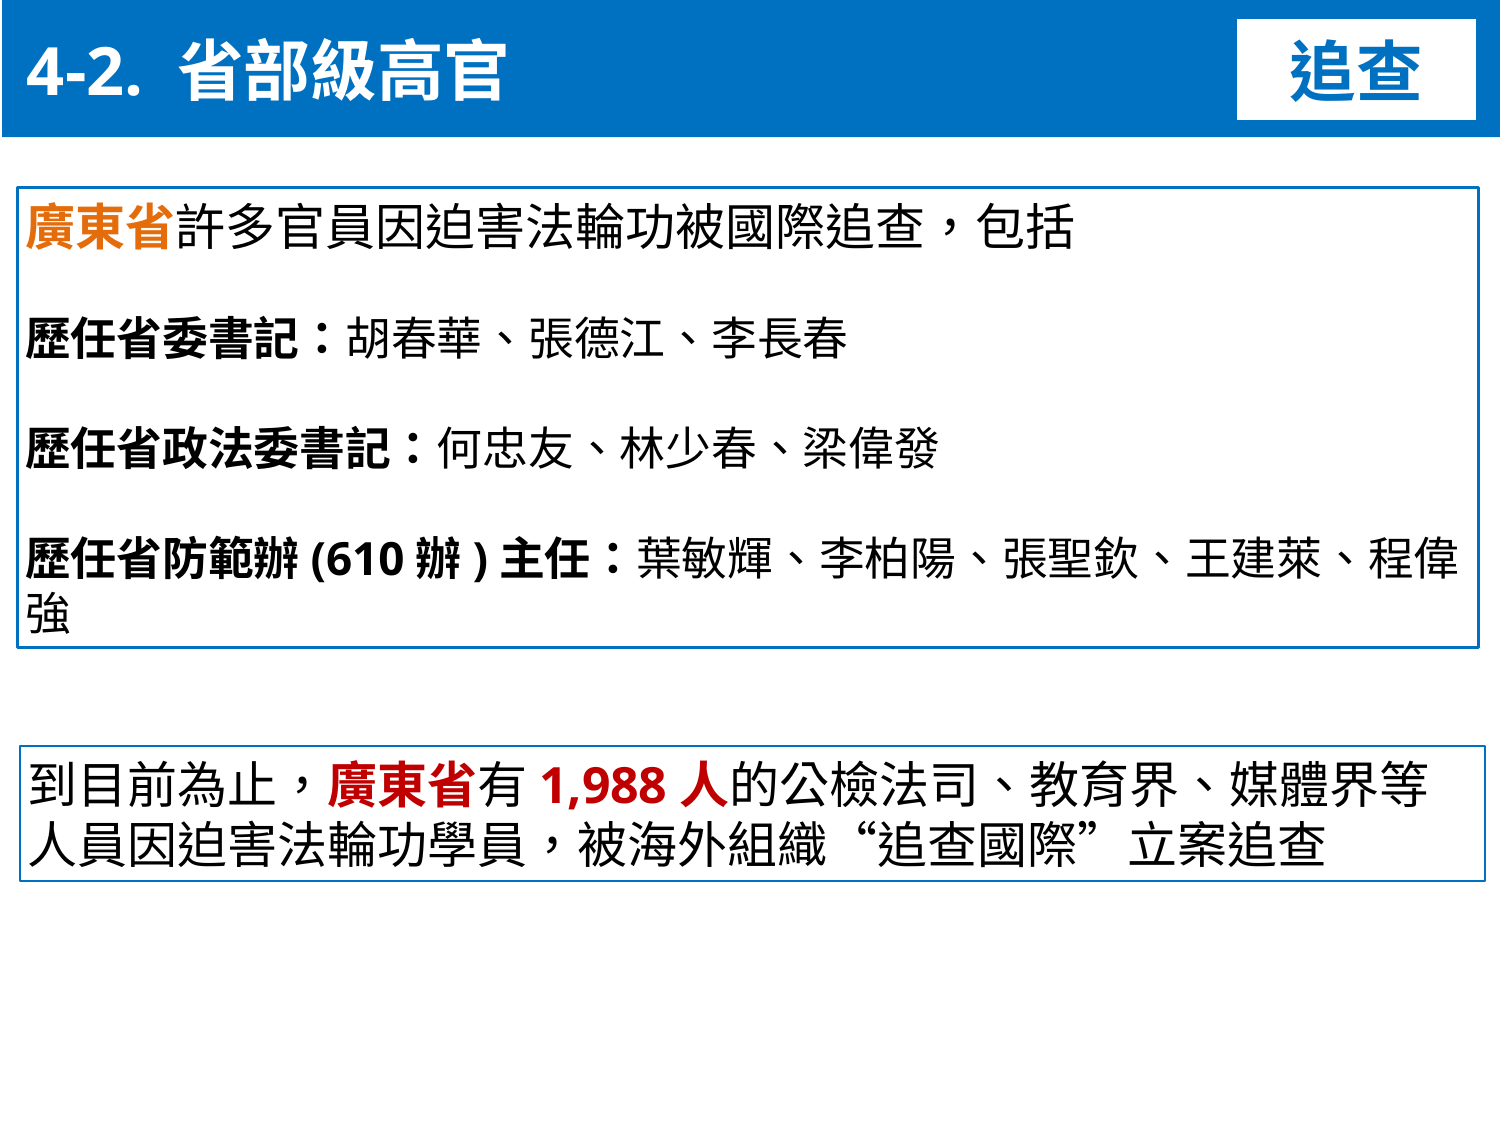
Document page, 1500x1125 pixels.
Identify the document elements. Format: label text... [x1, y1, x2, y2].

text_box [1, 0, 1500, 138]
text_box 到目前為止，廣東省有1,988人的公檢法司、教育界、媒體界等 人員因迫害法輪功學員，被海外組織“追查國際”立案追查 [19, 746, 1485, 881]
text_box 廣東省許多官員因迫害法輪功被國際追查，包括 歷任省委書記：胡春華、張德江、李長春 歷任省政法委書記：何忠友、林少春、梁偉發 歷任省防範辦(610辦)主任：葉敏輝、李柏陽、張聖欽、王建萊、程偉強 [17, 187, 1479, 648]
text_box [1234, 14, 1479, 125]
